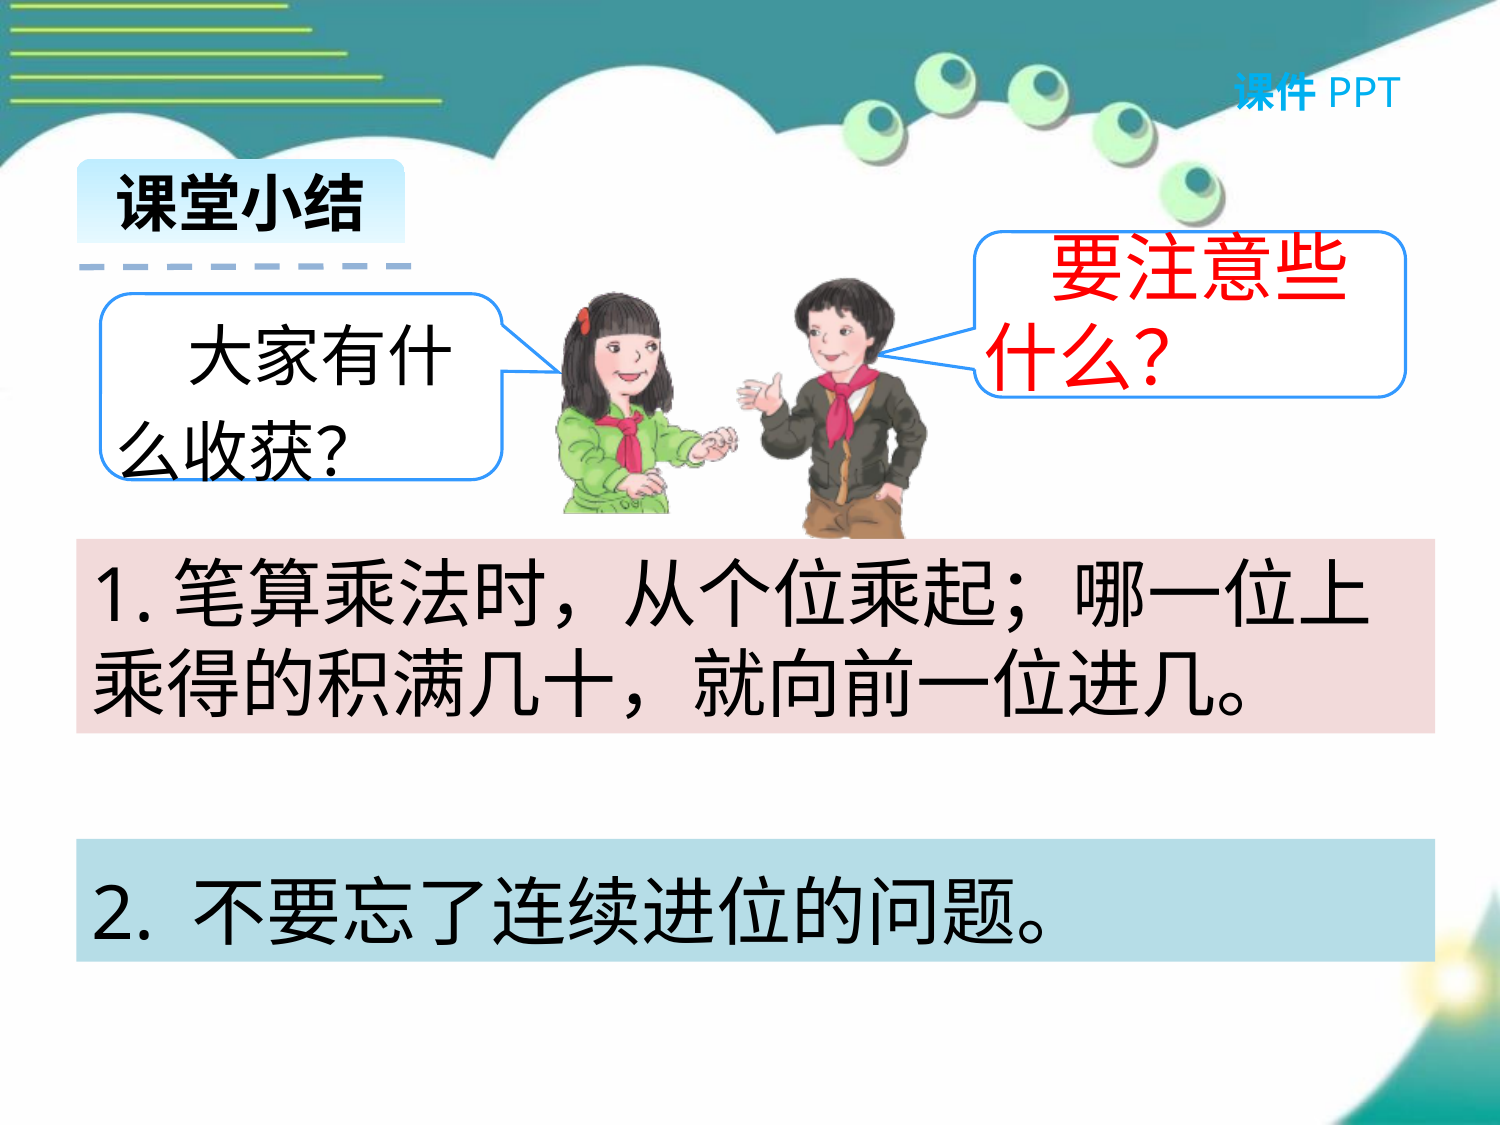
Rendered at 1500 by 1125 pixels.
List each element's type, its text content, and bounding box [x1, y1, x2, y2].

picture [0, 0, 1500, 1125]
text_box 2. 不要忘了连续进位的问题。 [76, 838, 1436, 962]
text_box 课堂小结 [76, 158, 405, 244]
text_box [100, 290, 514, 498]
text_box 课件PPT [1218, 58, 1418, 124]
text_box 1.笔算乘法时，从个位乘起；哪一位上乘得的积满几十，就向前一位进几。 [76, 538, 1436, 734]
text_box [968, 213, 1419, 409]
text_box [537, 255, 940, 563]
